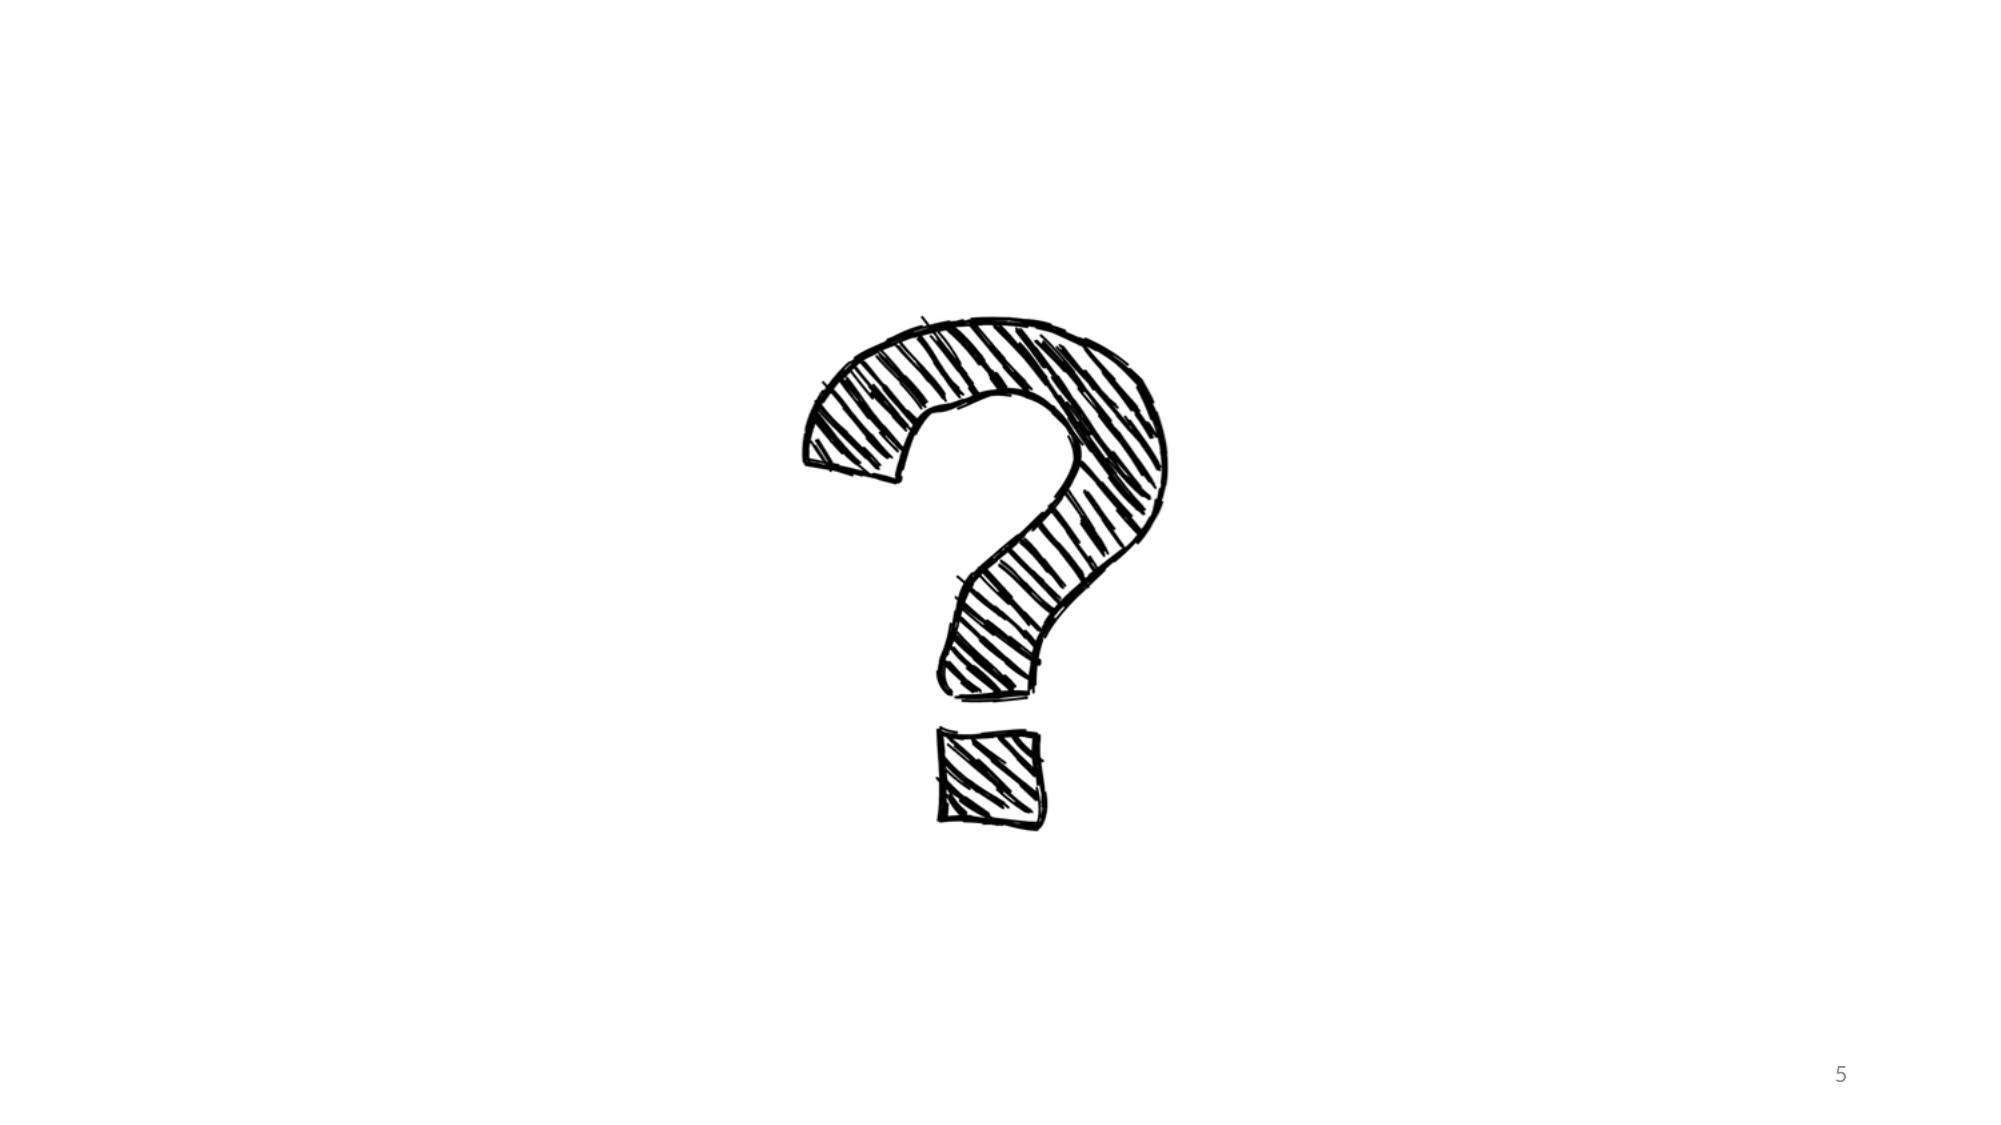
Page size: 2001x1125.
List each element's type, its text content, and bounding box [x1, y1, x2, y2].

slide_number 5 [1412, 1042, 1863, 1103]
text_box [430, 242, 1569, 883]
